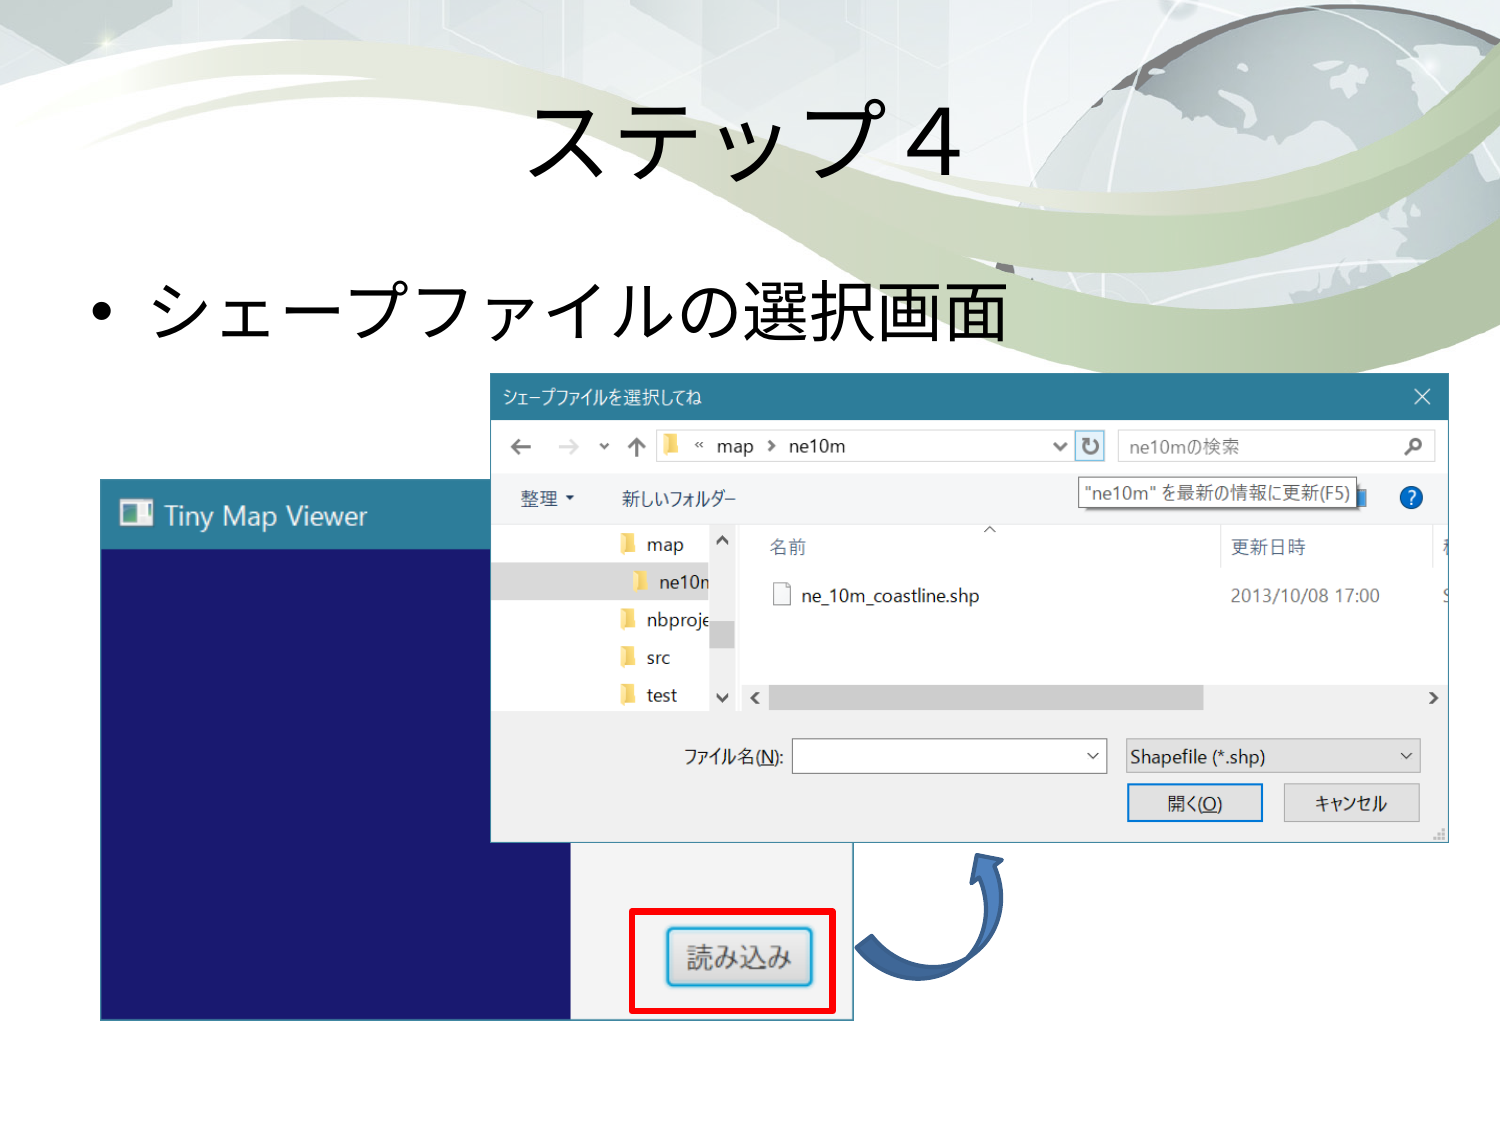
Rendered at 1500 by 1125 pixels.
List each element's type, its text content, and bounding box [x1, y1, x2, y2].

text_box [859, 853, 1004, 981]
list シェープファイルの選択画面 [75, 262, 1425, 1005]
picture [100, 373, 1450, 1021]
title ステップ４ [75, 45, 1425, 233]
